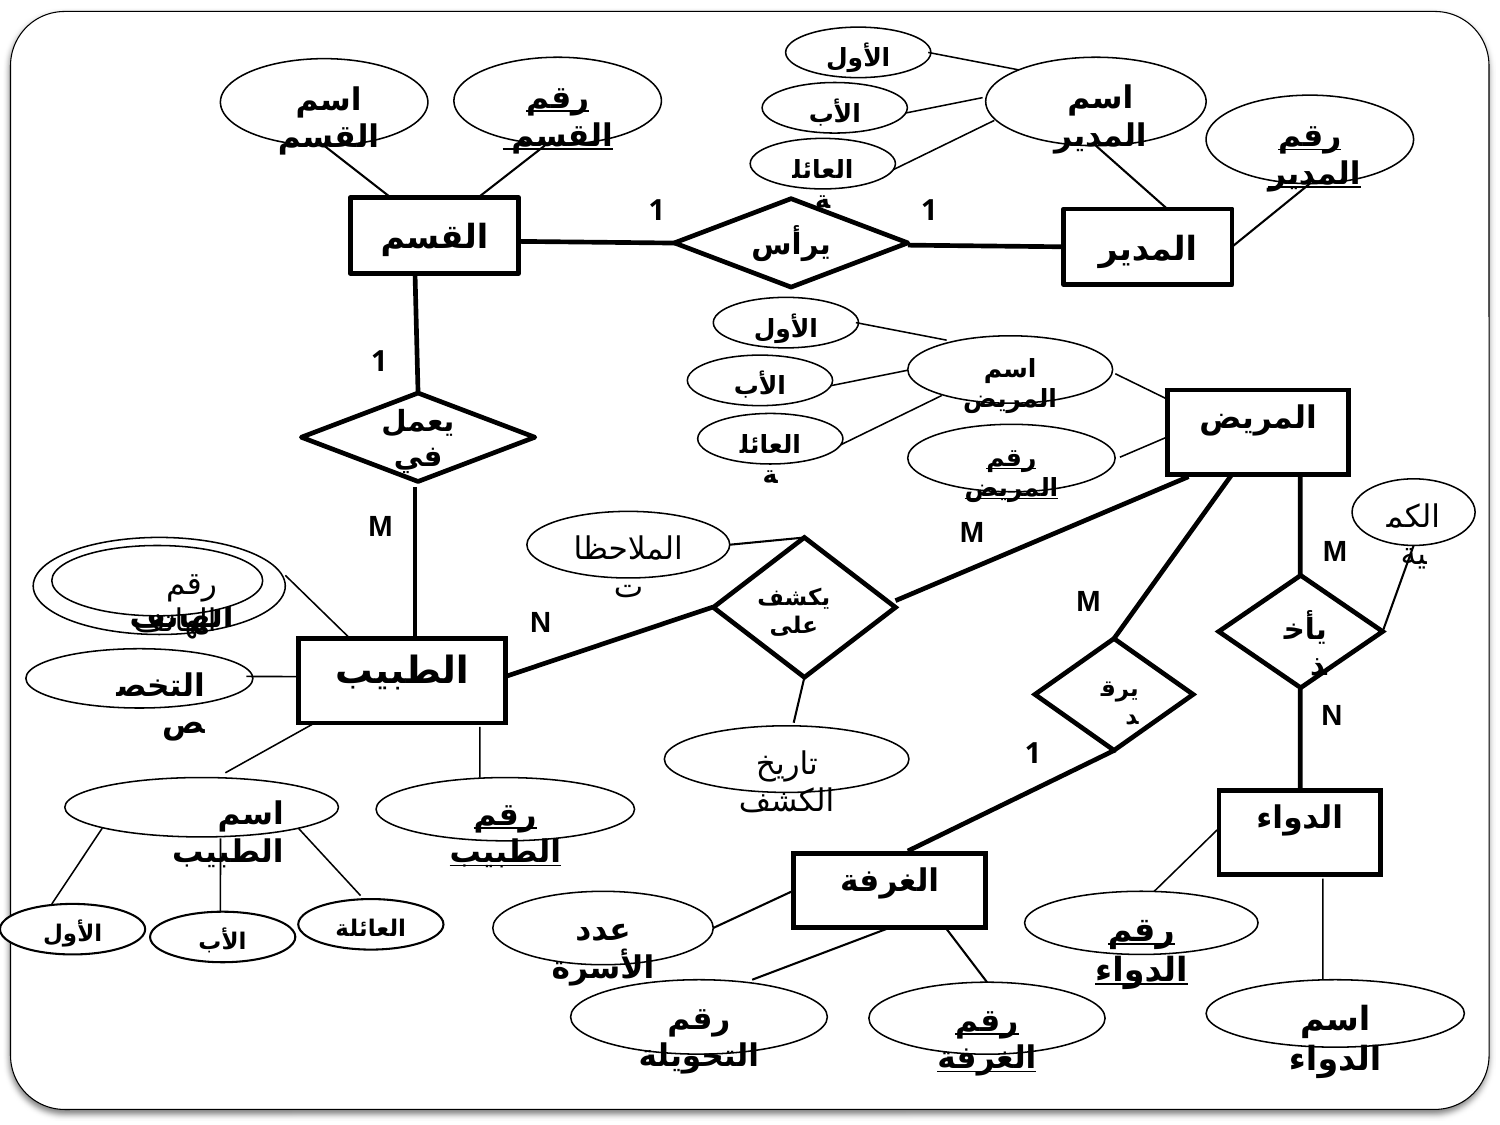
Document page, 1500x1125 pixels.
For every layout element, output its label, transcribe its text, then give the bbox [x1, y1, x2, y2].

text_box الكمية [1469, 497, 1476, 527]
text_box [1382, 545, 1414, 632]
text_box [0, 26, 1465, 1055]
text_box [729, 537, 805, 545]
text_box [793, 677, 805, 723]
